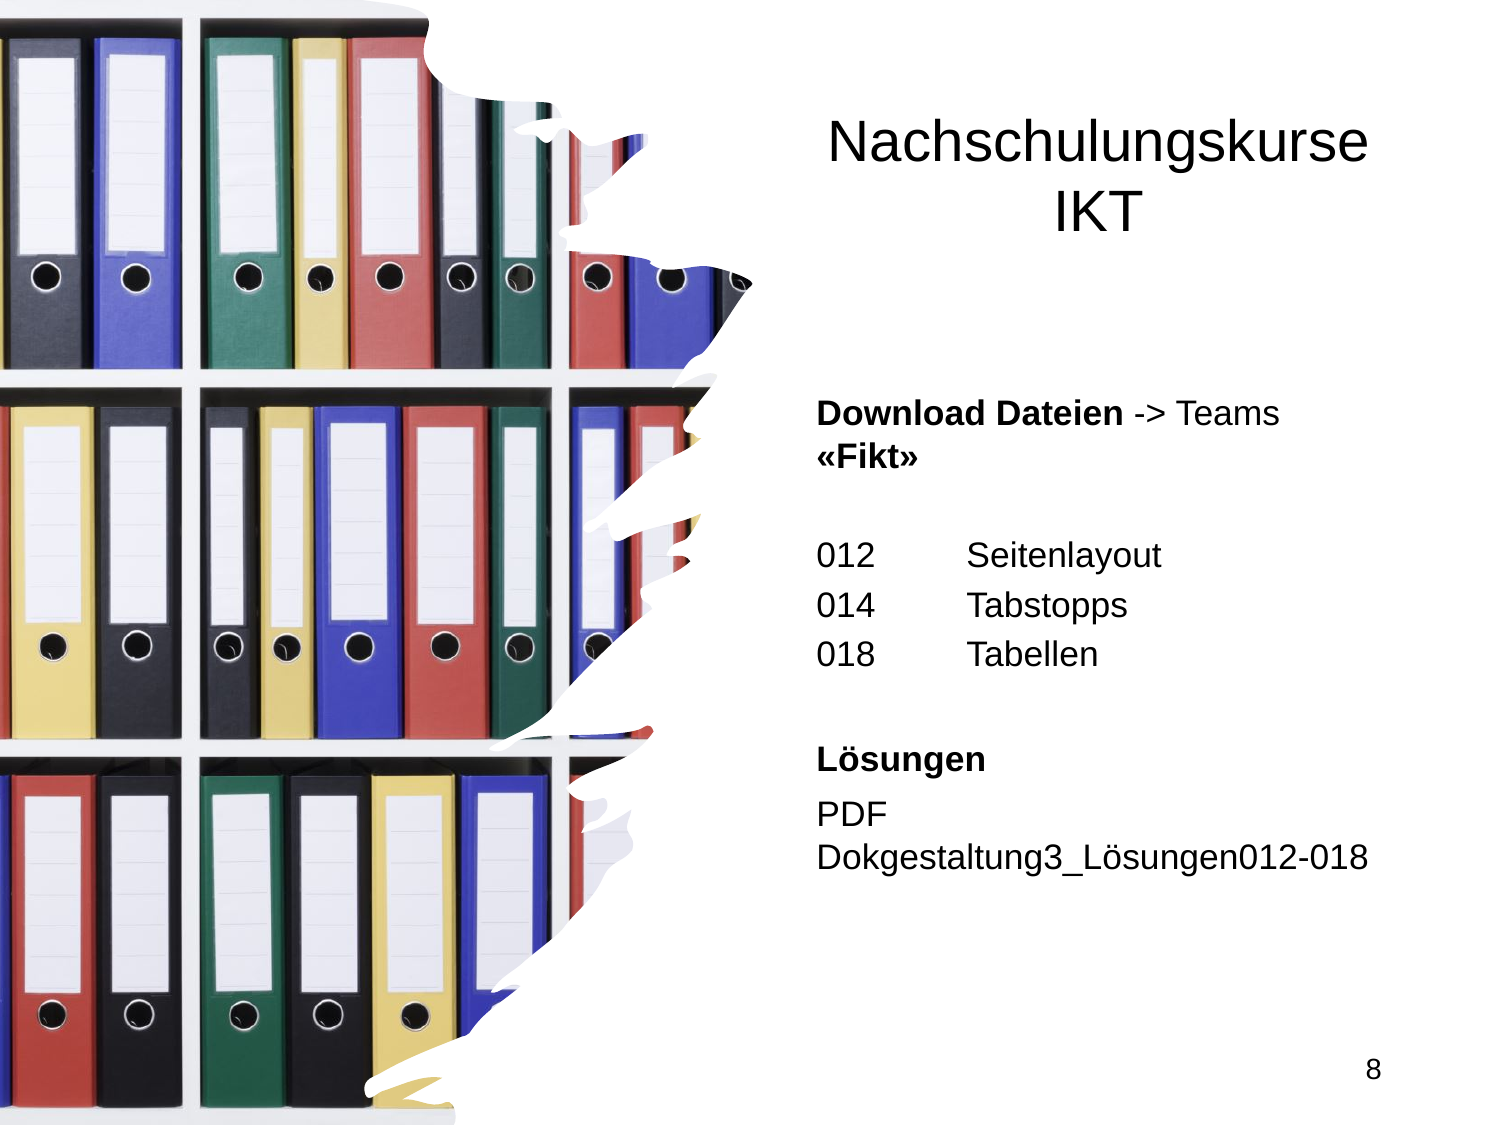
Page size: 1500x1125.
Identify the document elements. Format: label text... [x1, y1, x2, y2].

picture [0, 0, 753, 1125]
text_box [753, 0, 1500, 1125]
list Download Dateien -> Teams «Fikt» 012 Seitenlayout 014 Tabstopps 018 Tabellen Lösungen PDF Dokgestaltung3_Lösungen012-018 [801, 382, 1397, 1014]
slide_number 8 [1059, 1042, 1397, 1103]
title Nachschulungskurse IKT [801, 59, 1397, 357]
